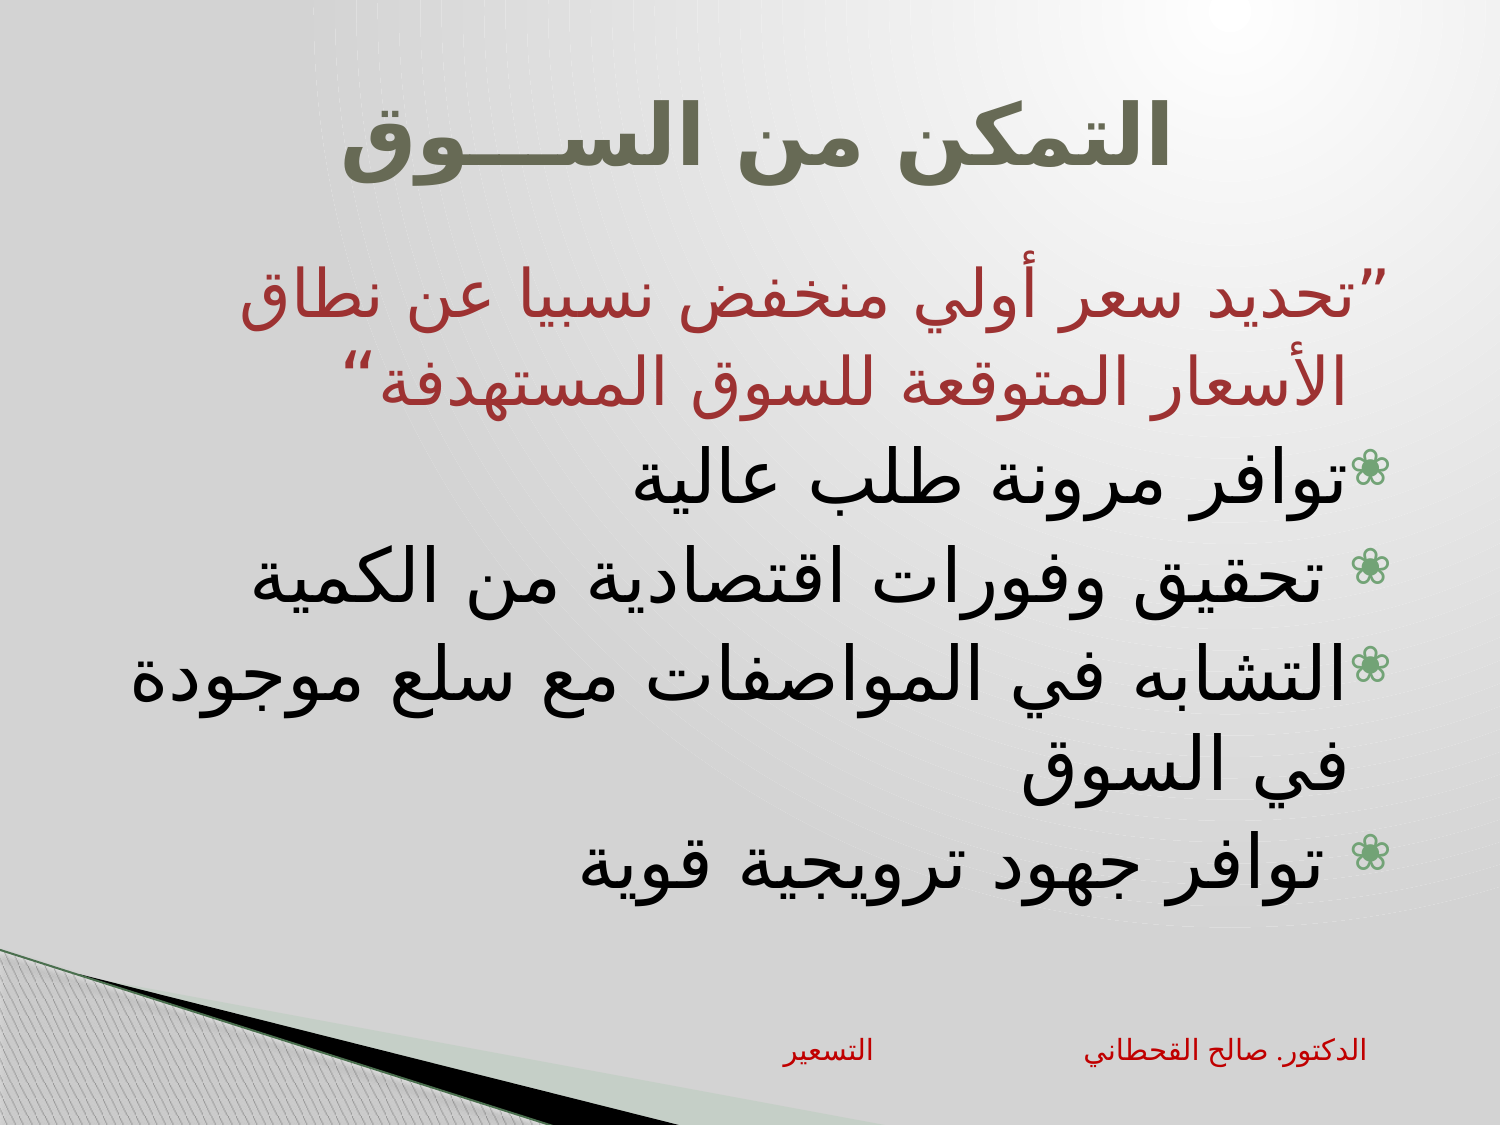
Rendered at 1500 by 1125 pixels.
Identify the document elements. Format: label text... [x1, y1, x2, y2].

footer التسعير الدكتور. صالح القحطاني [585, 1042, 1383, 1103]
list ”تحديد سعر أولي منخفض نسبيا عن نطاق الأسعار المتوقعة للسوق المستهدفة“ توافر مرونة طلب عالية تحقيق وفورات اقتصادية من الكمية التشابه في المواصفات مع سلع موجودة في السوق توافر جهود ترويجية قوية [75, 243, 1425, 986]
title التمكن من الســـوق [83, 46, 1434, 216]
